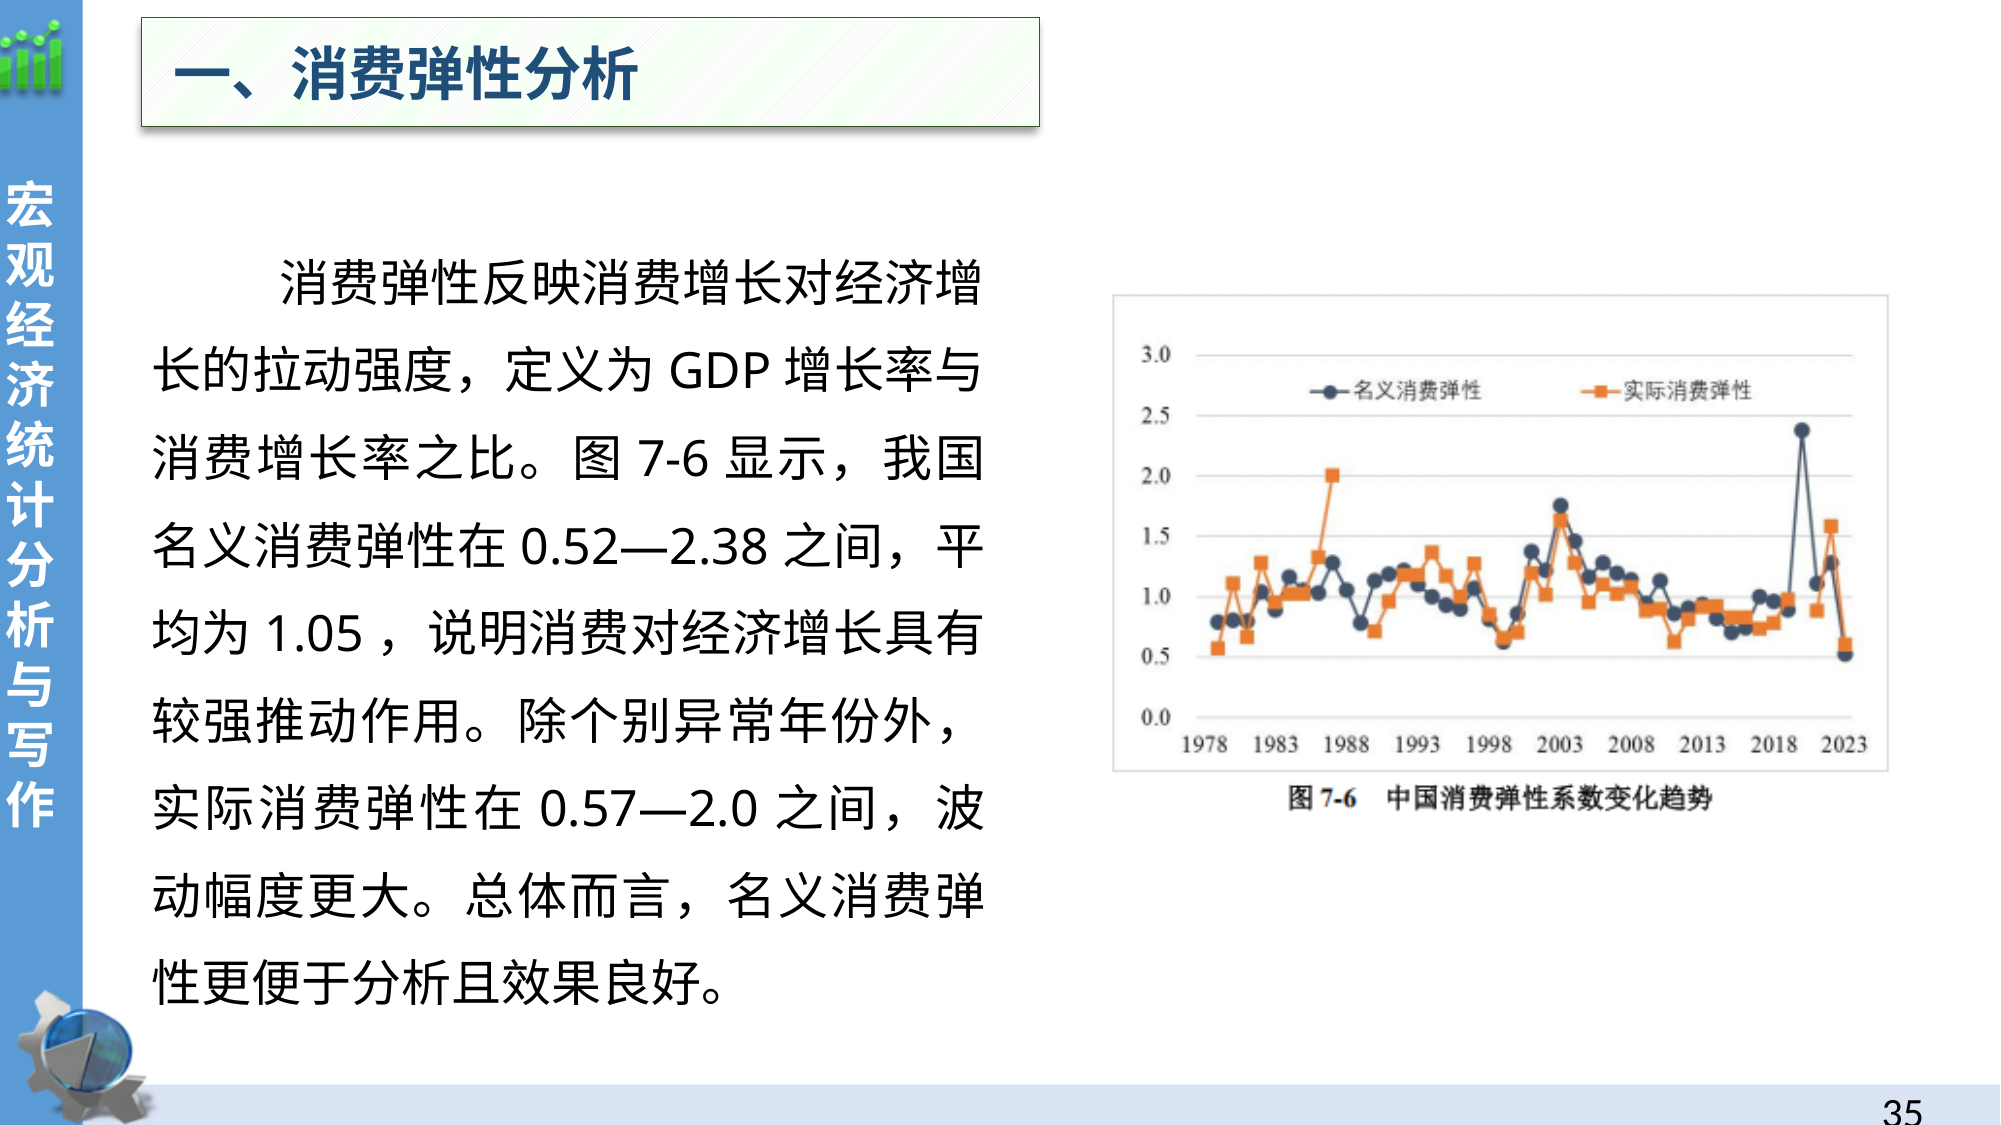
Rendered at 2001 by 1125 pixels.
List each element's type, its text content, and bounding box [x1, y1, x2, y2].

picture [0, 0, 2001, 1125]
slide_number 34 [1786, 1085, 1940, 1125]
list [98, 215, 1968, 393]
text_box 一、消费弹性分析 [141, 17, 1040, 127]
text_box 消费弹性反映消费增长对经济增长的拉动强度，定义为GDP增长率与消费增长率之比。图7-6显示，我国名义消费弹性在0.52—2.38之间，平均为1.05，说明消费对经济增长具有较强推动作用。除个别异常年份外，实际消费弹性在0.57—2.0之间，波动幅度更大。总体而言，名义消费弹性更便于分析且效果良好。 [98, 216, 1000, 1107]
